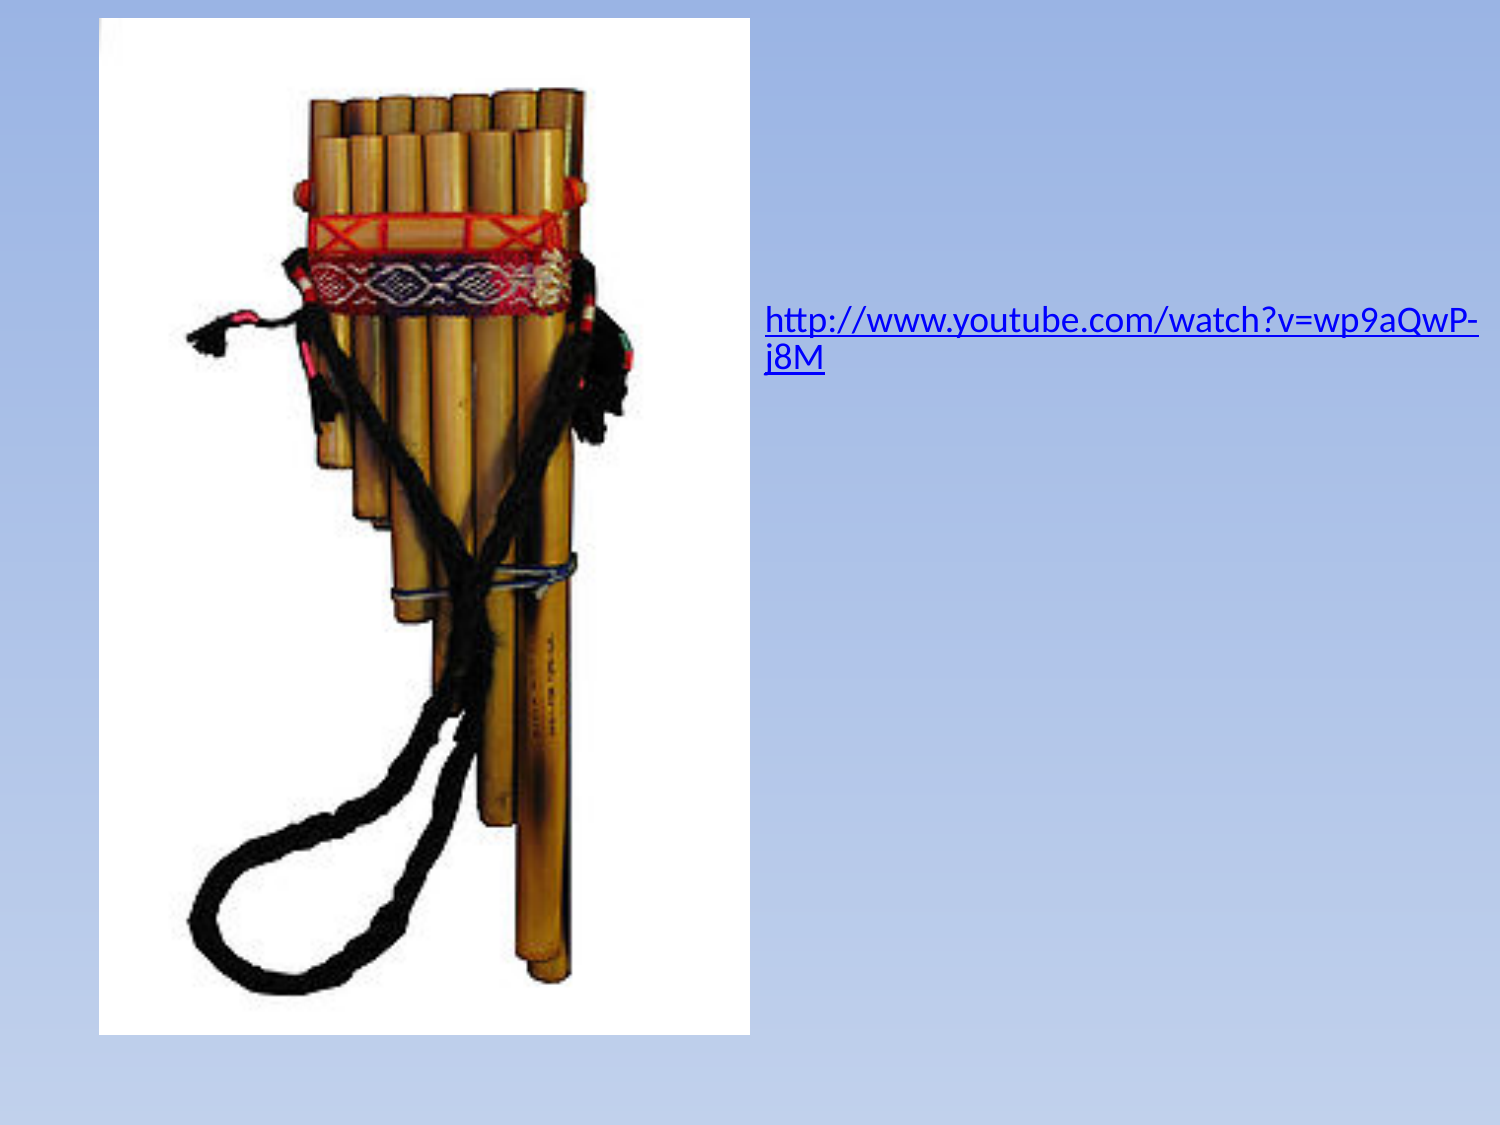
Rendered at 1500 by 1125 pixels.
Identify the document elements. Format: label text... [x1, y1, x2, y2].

picture [99, 18, 751, 1036]
text_box http://www.youtube.com/watch?v=wp9aQwP-j8M [754, 287, 1500, 348]
